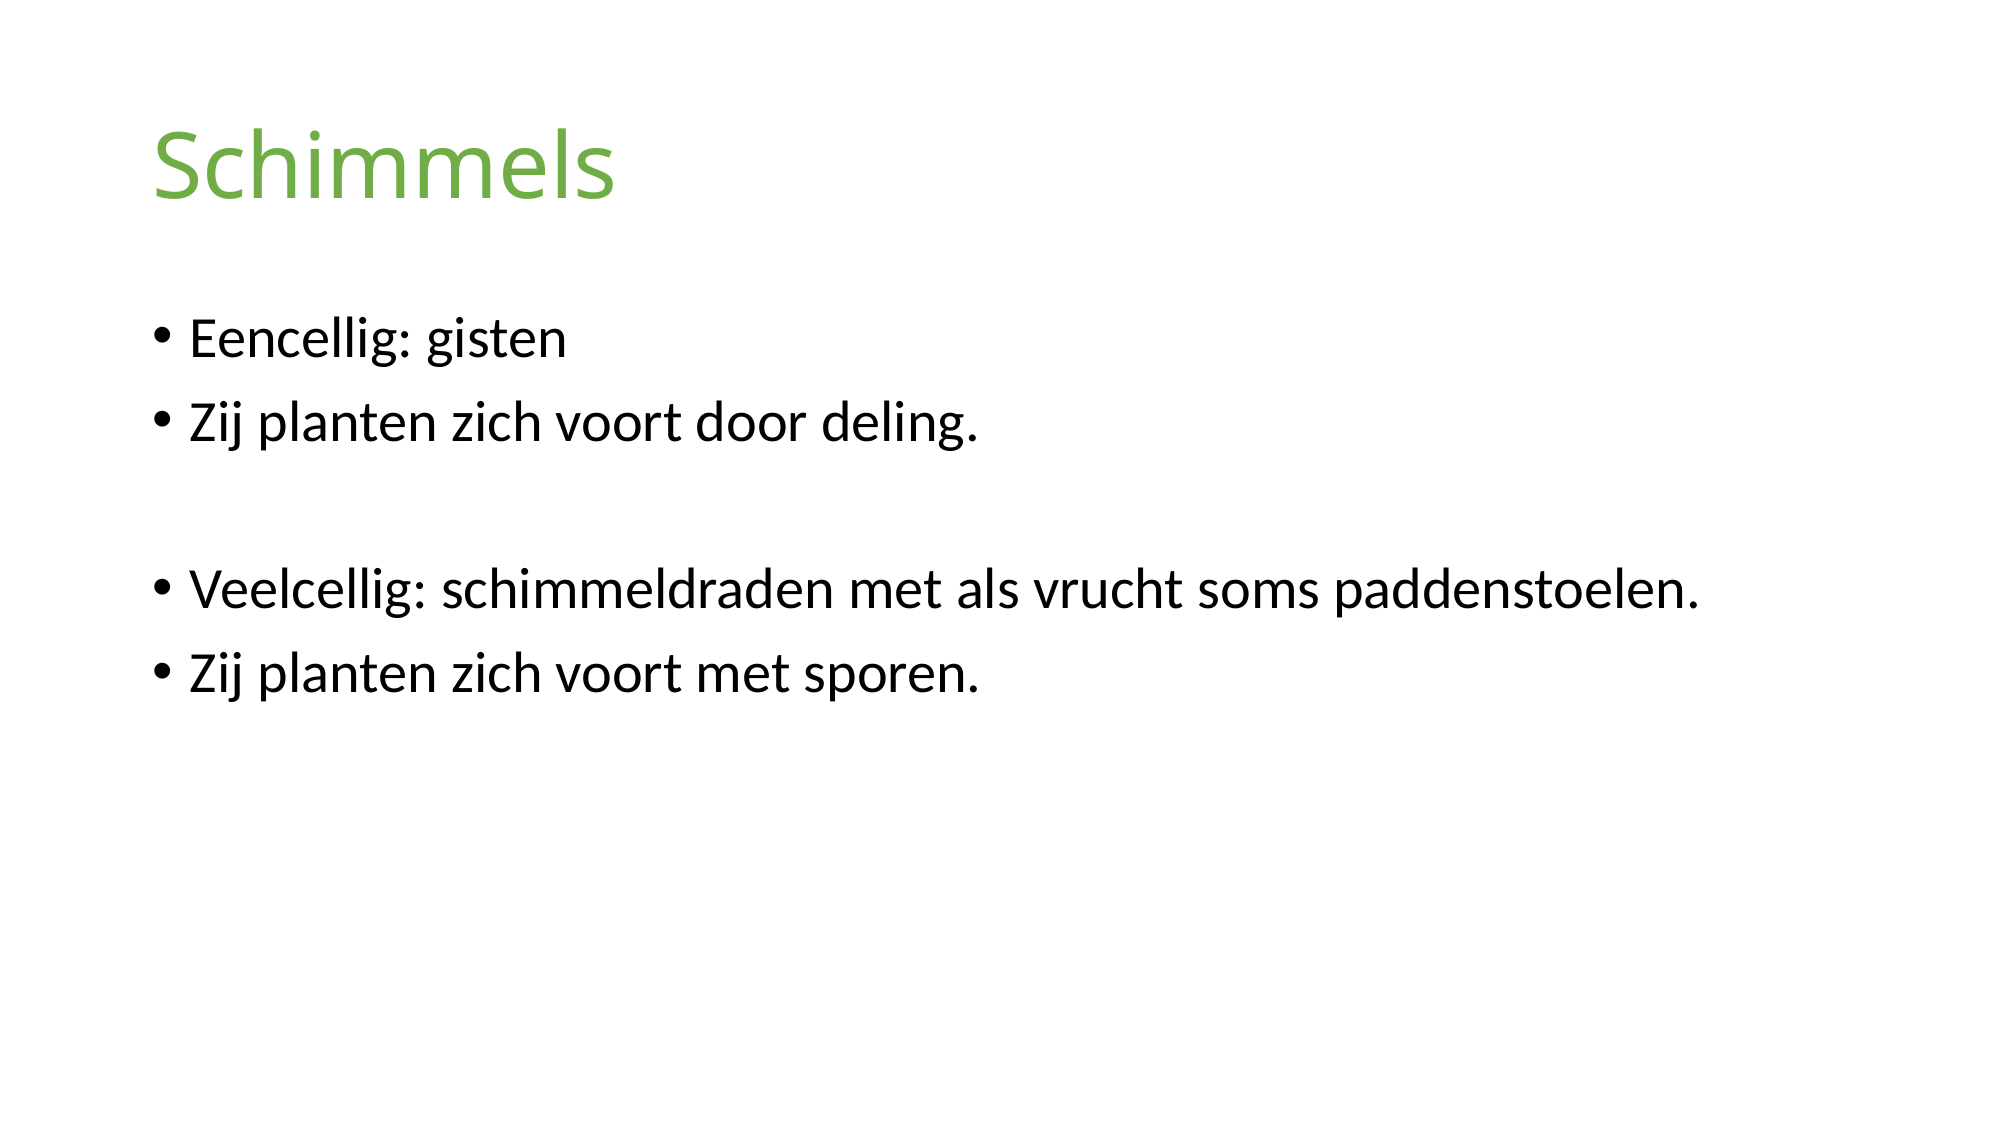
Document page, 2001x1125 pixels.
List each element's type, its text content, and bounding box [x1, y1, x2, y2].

title Schimmels [137, 59, 1863, 278]
list Eencellig: gisten Zij planten zich voort door deling. Veelcellig: schimmeldraden met als vrucht soms paddenstoelen. Zij planten zich voort met sporen. [137, 299, 1863, 1014]
